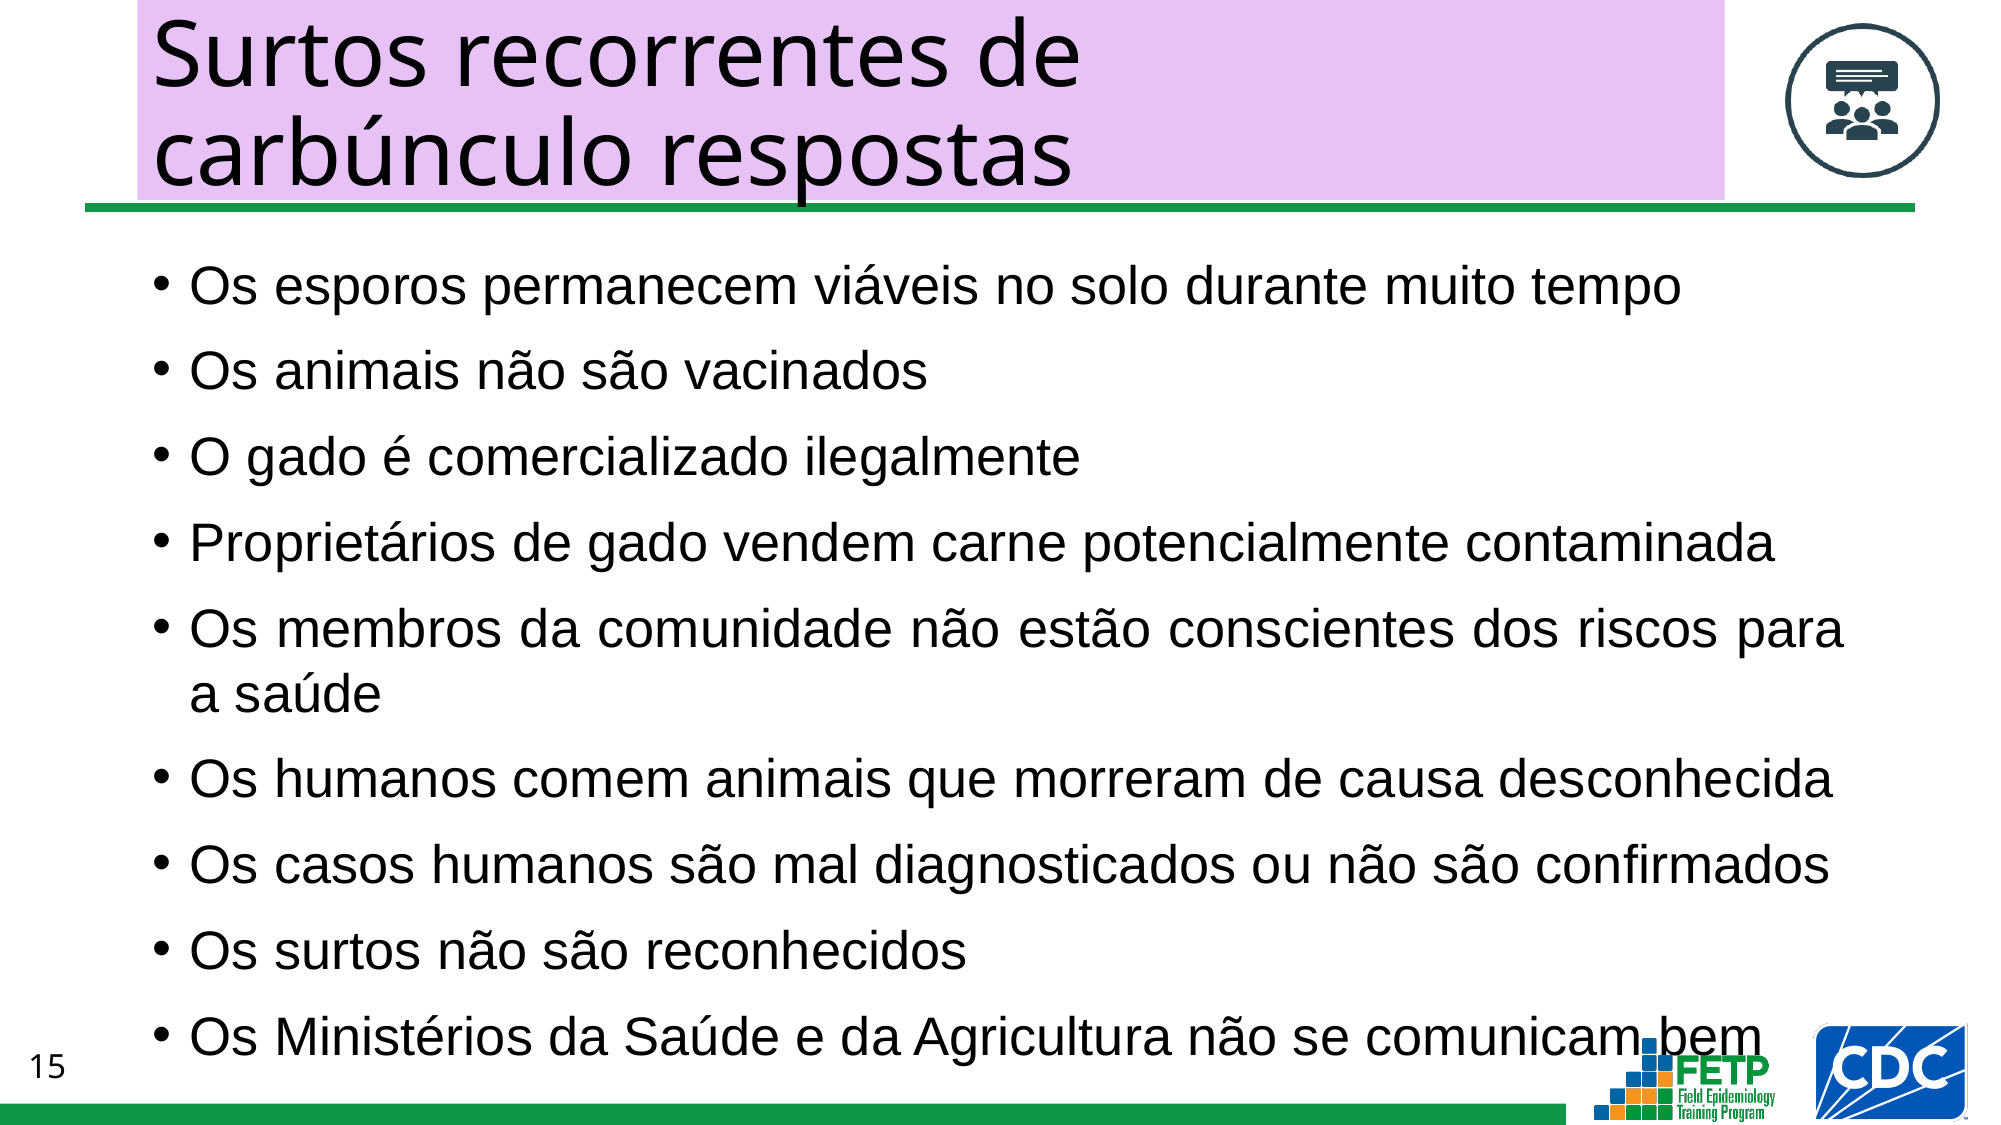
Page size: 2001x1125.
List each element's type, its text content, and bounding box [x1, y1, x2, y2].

title Surtos recorrentes de carbúnculo respostas [137, 0, 1725, 200]
picture [1785, 23, 1940, 178]
list Os esporos permanecem viáveis no solo durante muito tempo Os animais não são vacinados O gado é comercializado ilegalmente Proprietários de gado vendem carne potencialmente contaminada Os membros da comunidade não estão conscientes dos riscos para a saúde Os humanos comem animais que morreram de causa desconhecida Os casos humanos são mal diagnosticados ou não são confirmados Os surtos não são reconhecidos Os Ministérios da Saúde e da Agricultura não se comunicam bem [137, 242, 1863, 1004]
picture [1813, 1023, 1968, 1122]
picture [1594, 1038, 1775, 1122]
